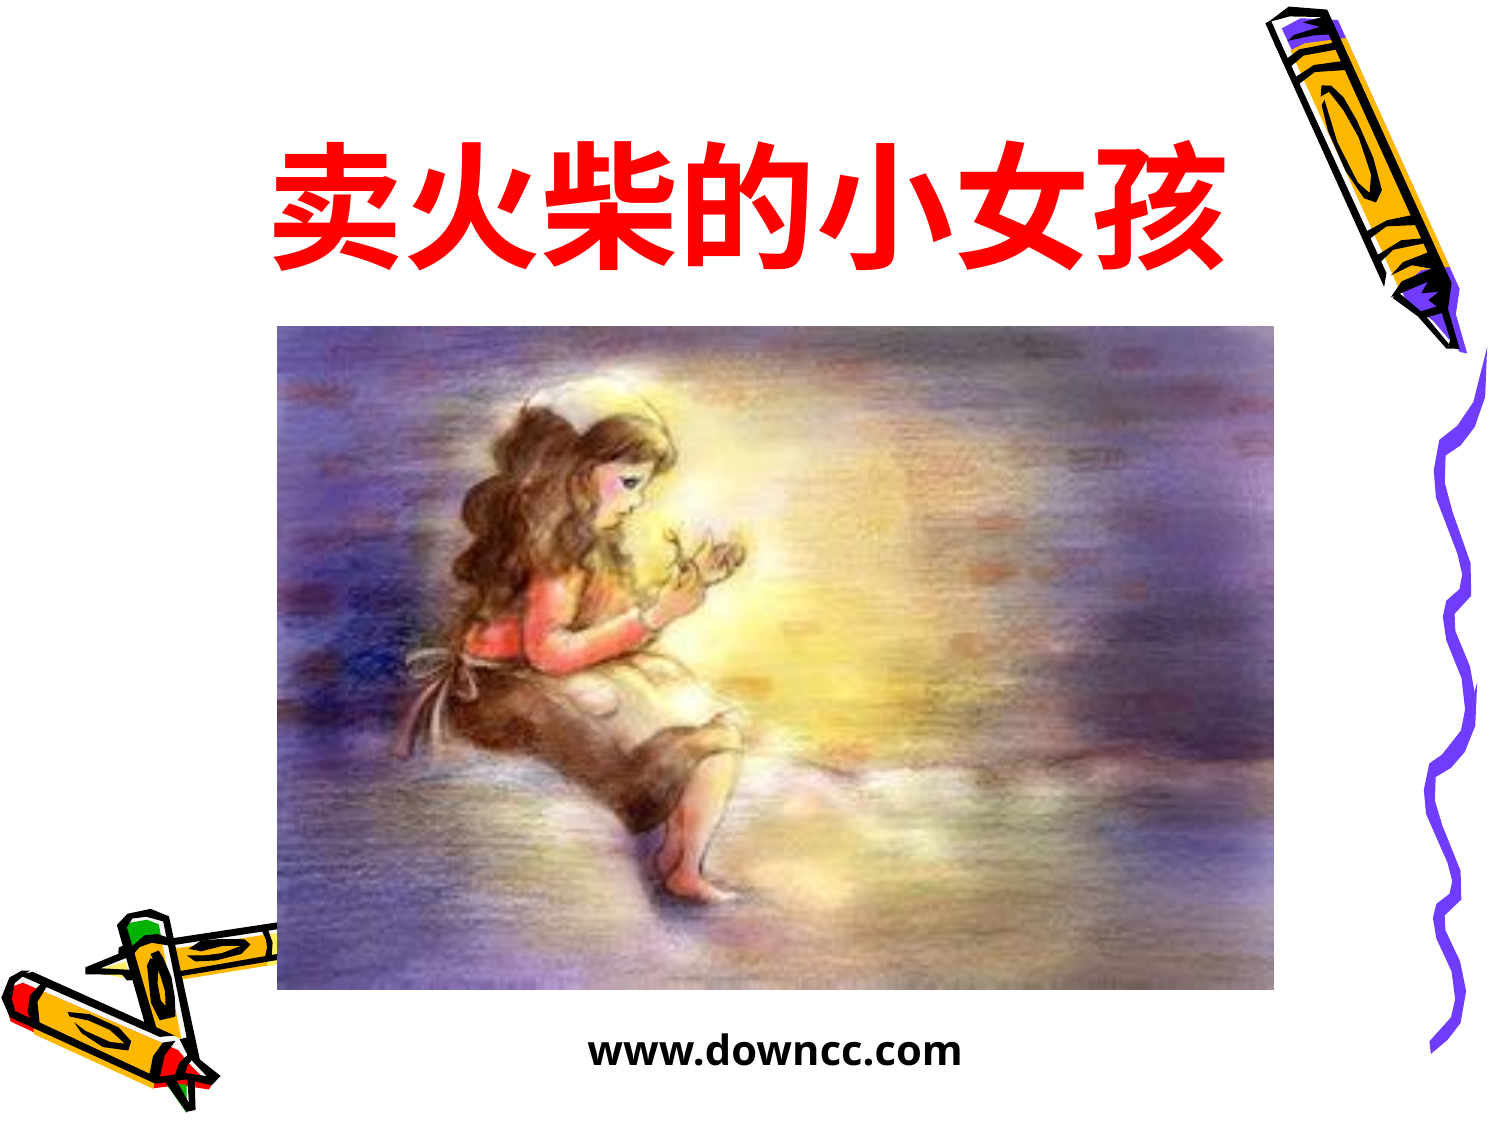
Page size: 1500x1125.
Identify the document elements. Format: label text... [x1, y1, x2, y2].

text_box [267, 365, 272, 381]
picture [277, 325, 1274, 991]
text_box www.downcc.com [516, 1011, 1035, 1082]
text_box 卖火柴的小女孩 [118, 113, 1377, 294]
